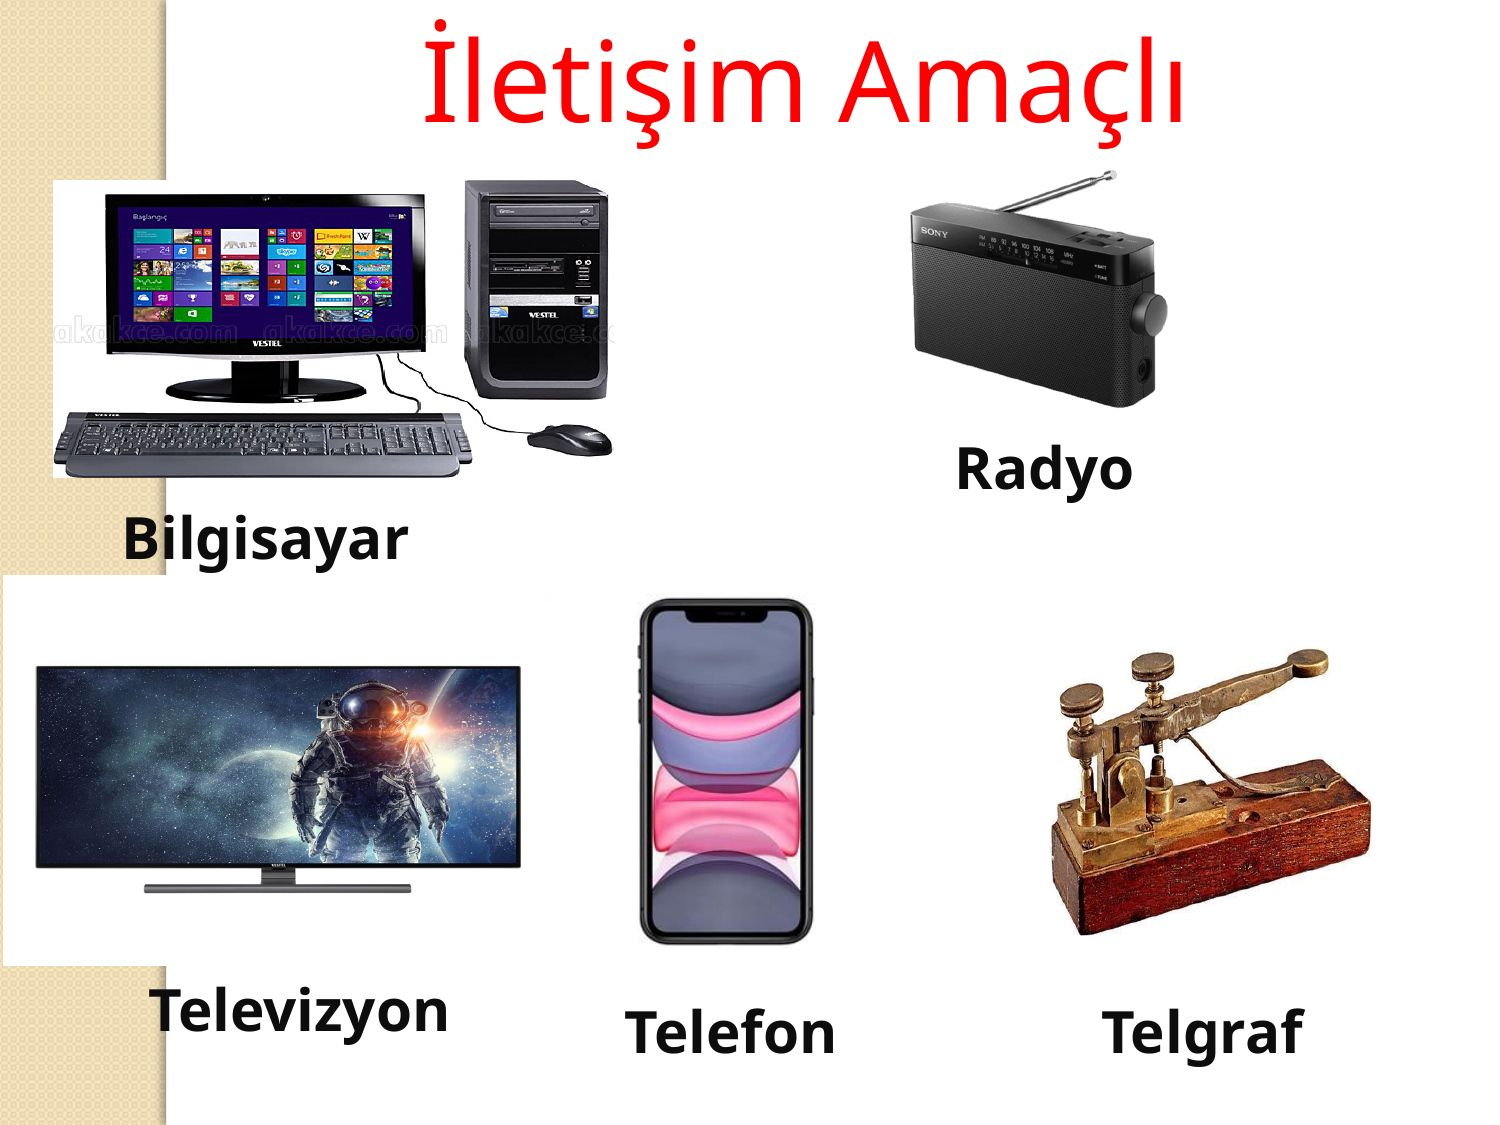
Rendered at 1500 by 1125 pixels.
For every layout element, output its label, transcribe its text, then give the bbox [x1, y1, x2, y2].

picture [2, 575, 898, 966]
text_box İletişim Amaçlı [406, 2, 1206, 153]
text_box Radyo [939, 436, 1150, 510]
text_box Bilgisayar [106, 493, 425, 572]
text_box Telefon [609, 987, 853, 1073]
text_box Televizyon [133, 976, 466, 1051]
picture [52, 180, 614, 478]
text_box Telgraf [1086, 987, 1318, 1073]
picture [988, 589, 1429, 975]
picture [855, 151, 1221, 425]
